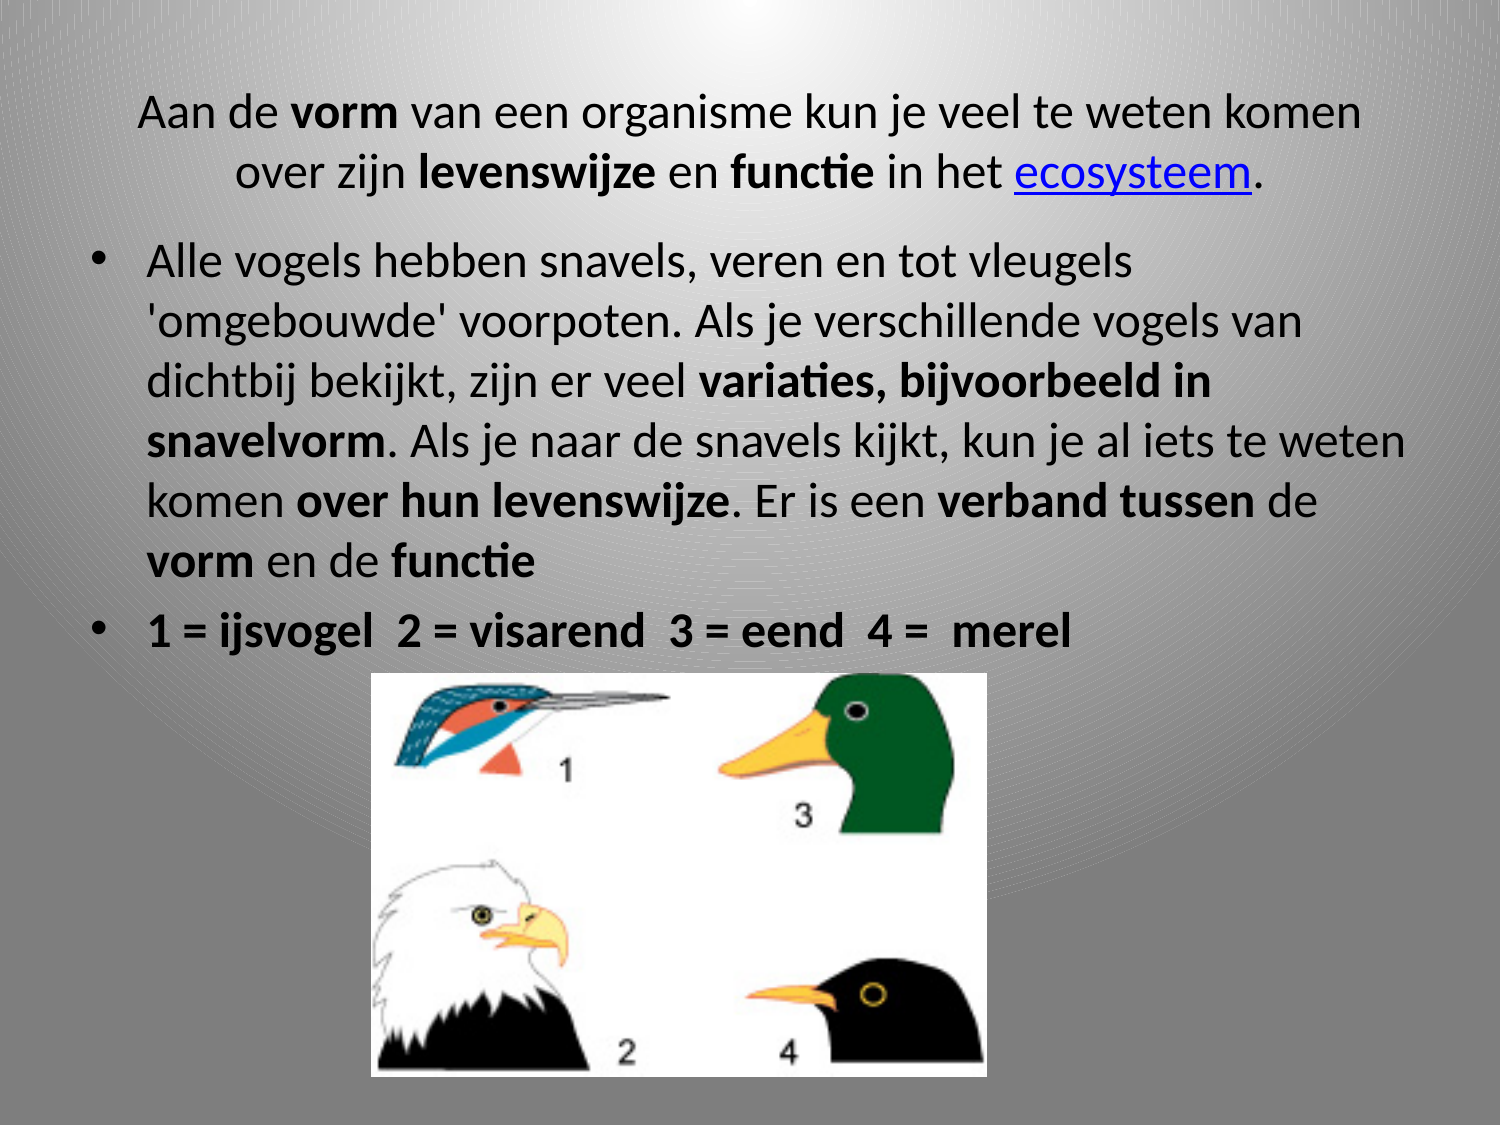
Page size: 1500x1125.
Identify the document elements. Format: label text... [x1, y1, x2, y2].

title Aan de vorm van een organisme kun je veel te weten komen over zijn levenswijze en functie in het ecosysteem. [75, 45, 1425, 219]
picture [371, 672, 987, 1077]
list Alle vogels hebben snavels, veren en tot vleugels 'omgebouwde' voorpoten. Als je verschillende vogels van dichtbij bekijkt, zijn er veel variaties, bijvoorbeeld in snavelvorm. Als je naar de snavels kijkt, kun je al iets te weten komen over hun levenswijze. Er is een verband tussen de vorm en de functie 1 = ijsvogel 2 = visarend 3 = eend 4 = merel [75, 219, 1425, 1106]
